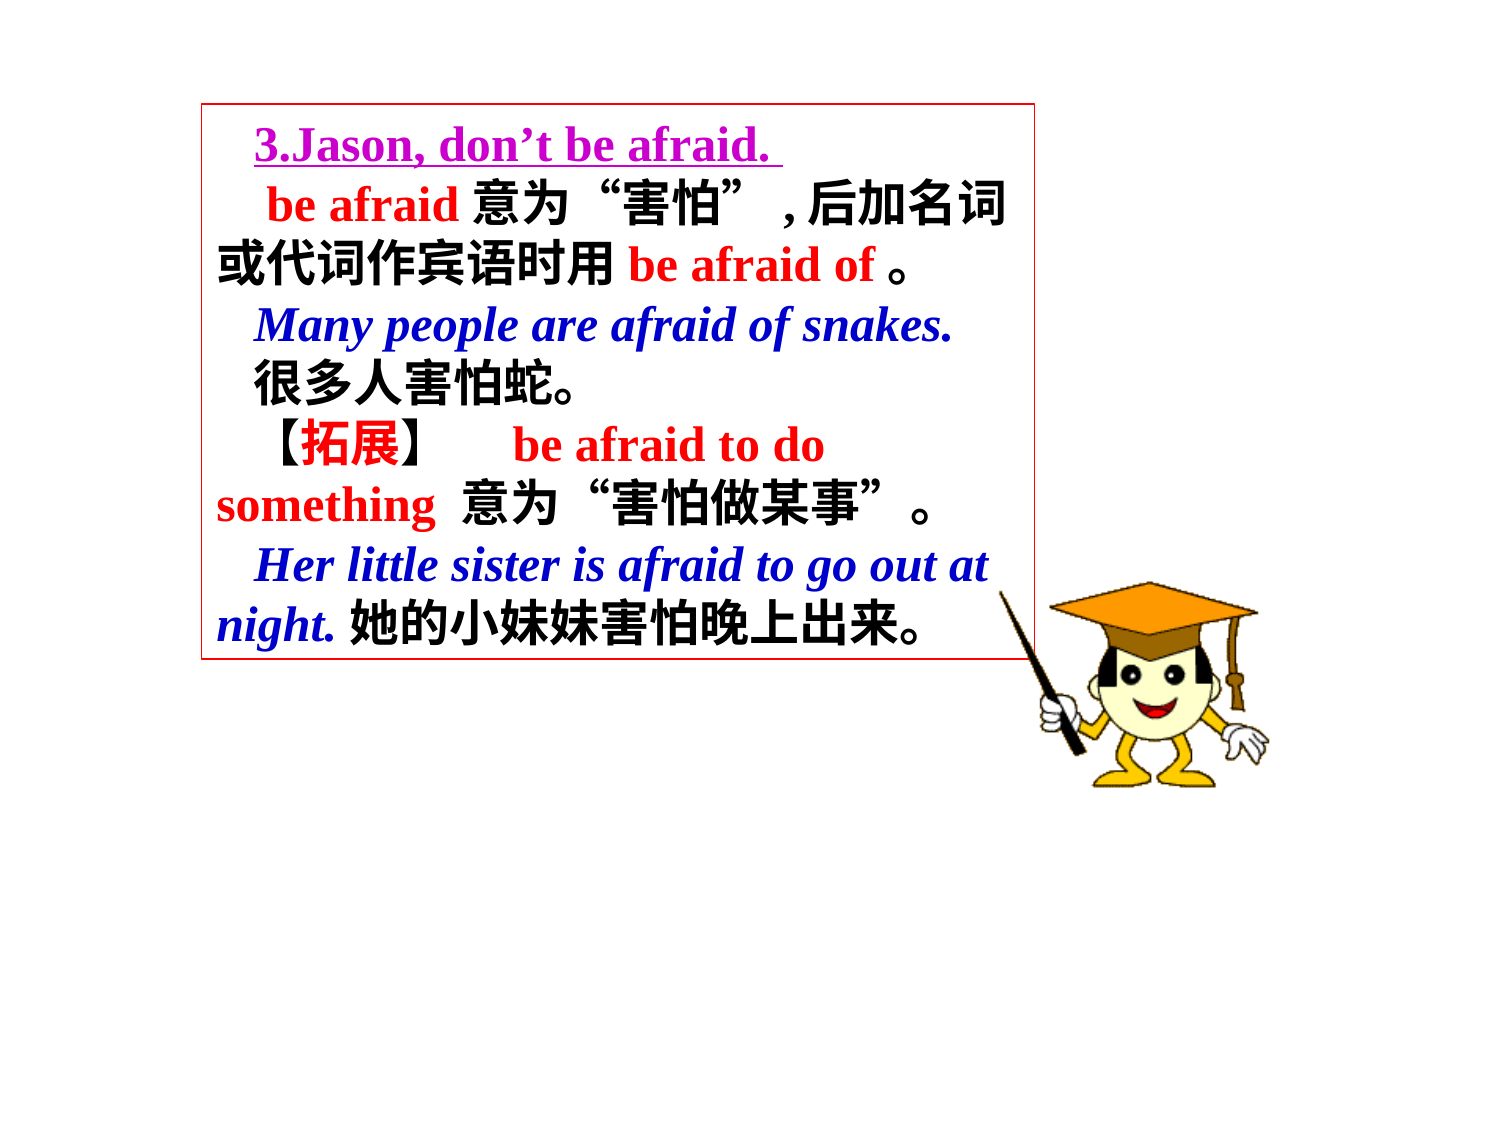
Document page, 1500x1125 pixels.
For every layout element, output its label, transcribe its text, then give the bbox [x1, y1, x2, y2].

text_box 3.Jason, don’t be afraid. be afraid意为“害怕”,后加名词或代词作宾语时用be afraid of。 Many people are afraid of snakes. 很多人害怕蛇。 【拓展】 be afraid to do something 意为“害怕做某事”。 Her little sister is afraid to go out at night.她的小妹妹害怕晚上出来。 [201, 104, 1035, 659]
picture [979, 566, 1293, 802]
